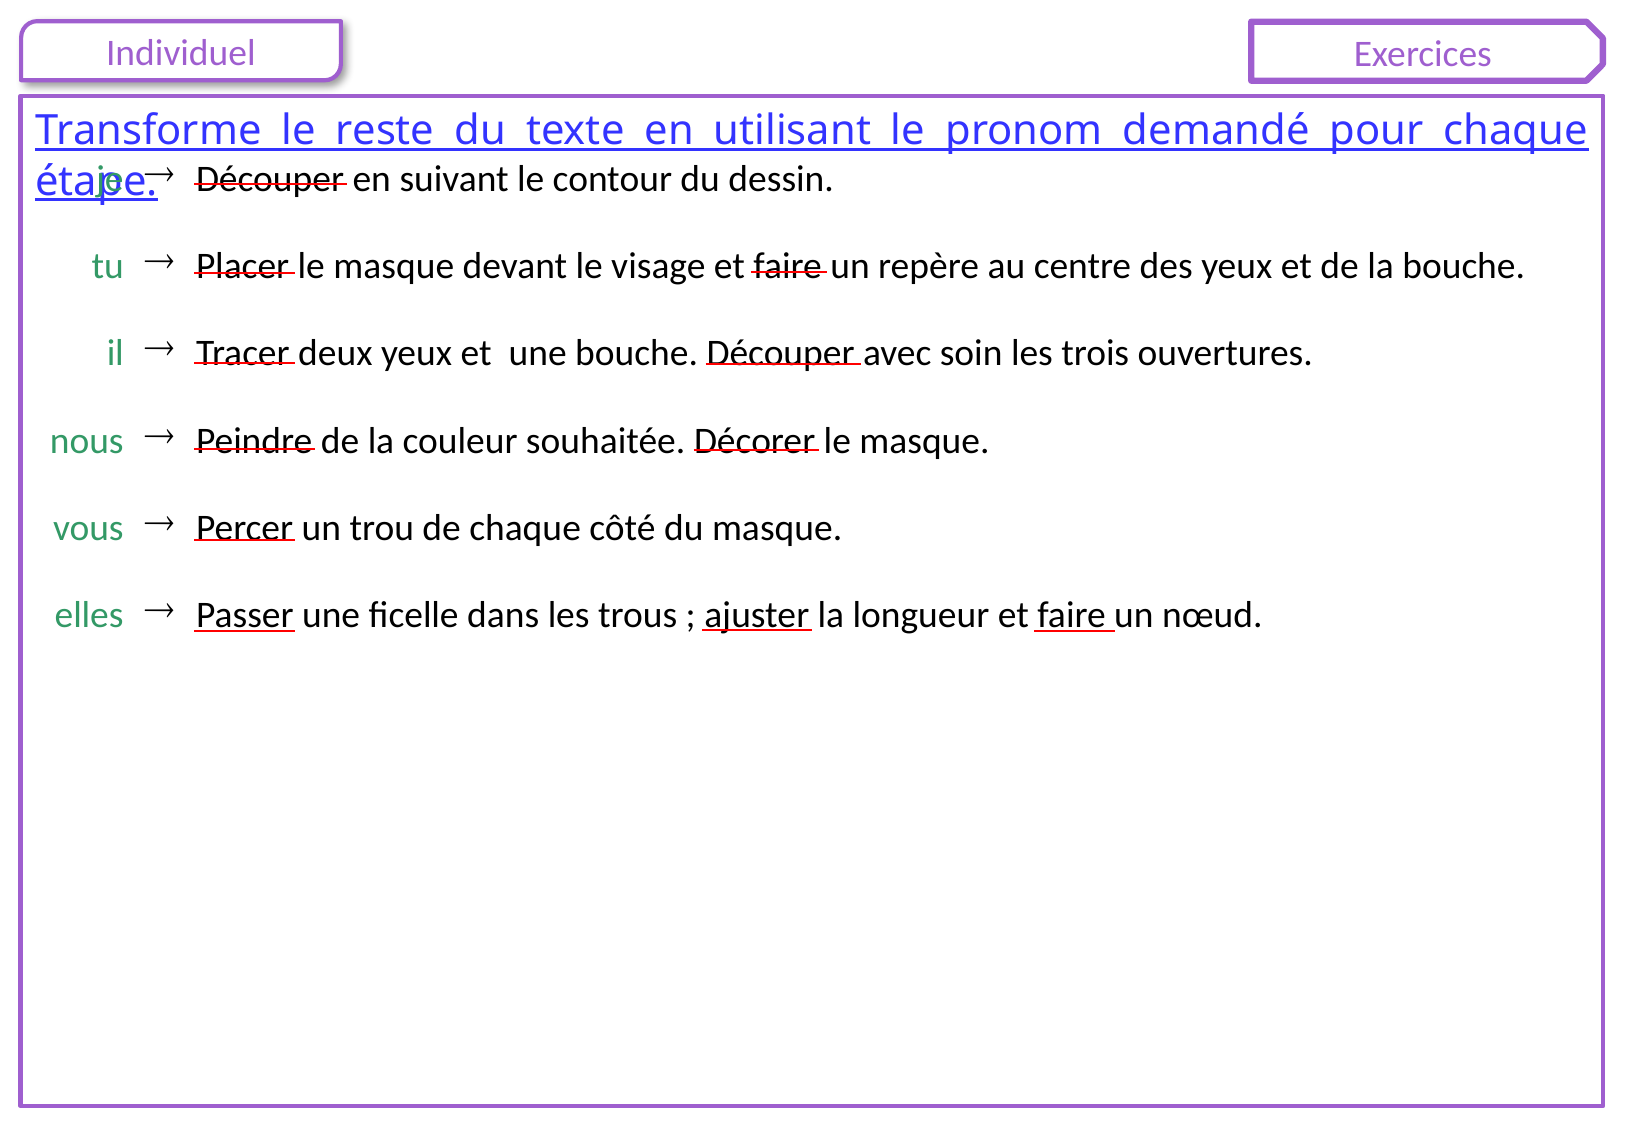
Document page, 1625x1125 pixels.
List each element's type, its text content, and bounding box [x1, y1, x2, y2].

table_cell  [130, 207, 190, 294]
table_cell  [130, 469, 190, 556]
table_header Découper en suivant le contour du dessin. [190, 119, 1604, 207]
table_cell Tracer deux yeux et une bouche. Découper avec soin les trois ouvertures. [190, 294, 1604, 381]
table_cell vous [21, 469, 130, 556]
table_cell  [130, 294, 190, 381]
table_cell nous [21, 381, 130, 469]
table_cell Placer le masque devant le visage et faire un repère au centre des yeux et de la bouche. [190, 207, 1604, 294]
table_cell Peindre de la couleur souhaitée. Décorer le masque. [190, 381, 1604, 469]
list Transforme le reste du texte en utilisant le pronom demandé pour chaque étape. [18, 94, 1605, 1108]
table_cell tu [21, 207, 130, 294]
table_header  [130, 119, 190, 207]
table_cell il [21, 294, 130, 381]
table_cell  [130, 381, 190, 469]
table_cell Percer un trou de chaque côté du masque. [190, 469, 1604, 556]
table_header je [21, 119, 130, 207]
table_cell Passer une ficelle dans les trous ; ajuster la longueur et faire un nœud. [190, 556, 1604, 643]
table_cell elles [21, 556, 130, 643]
table_cell  [130, 556, 190, 643]
